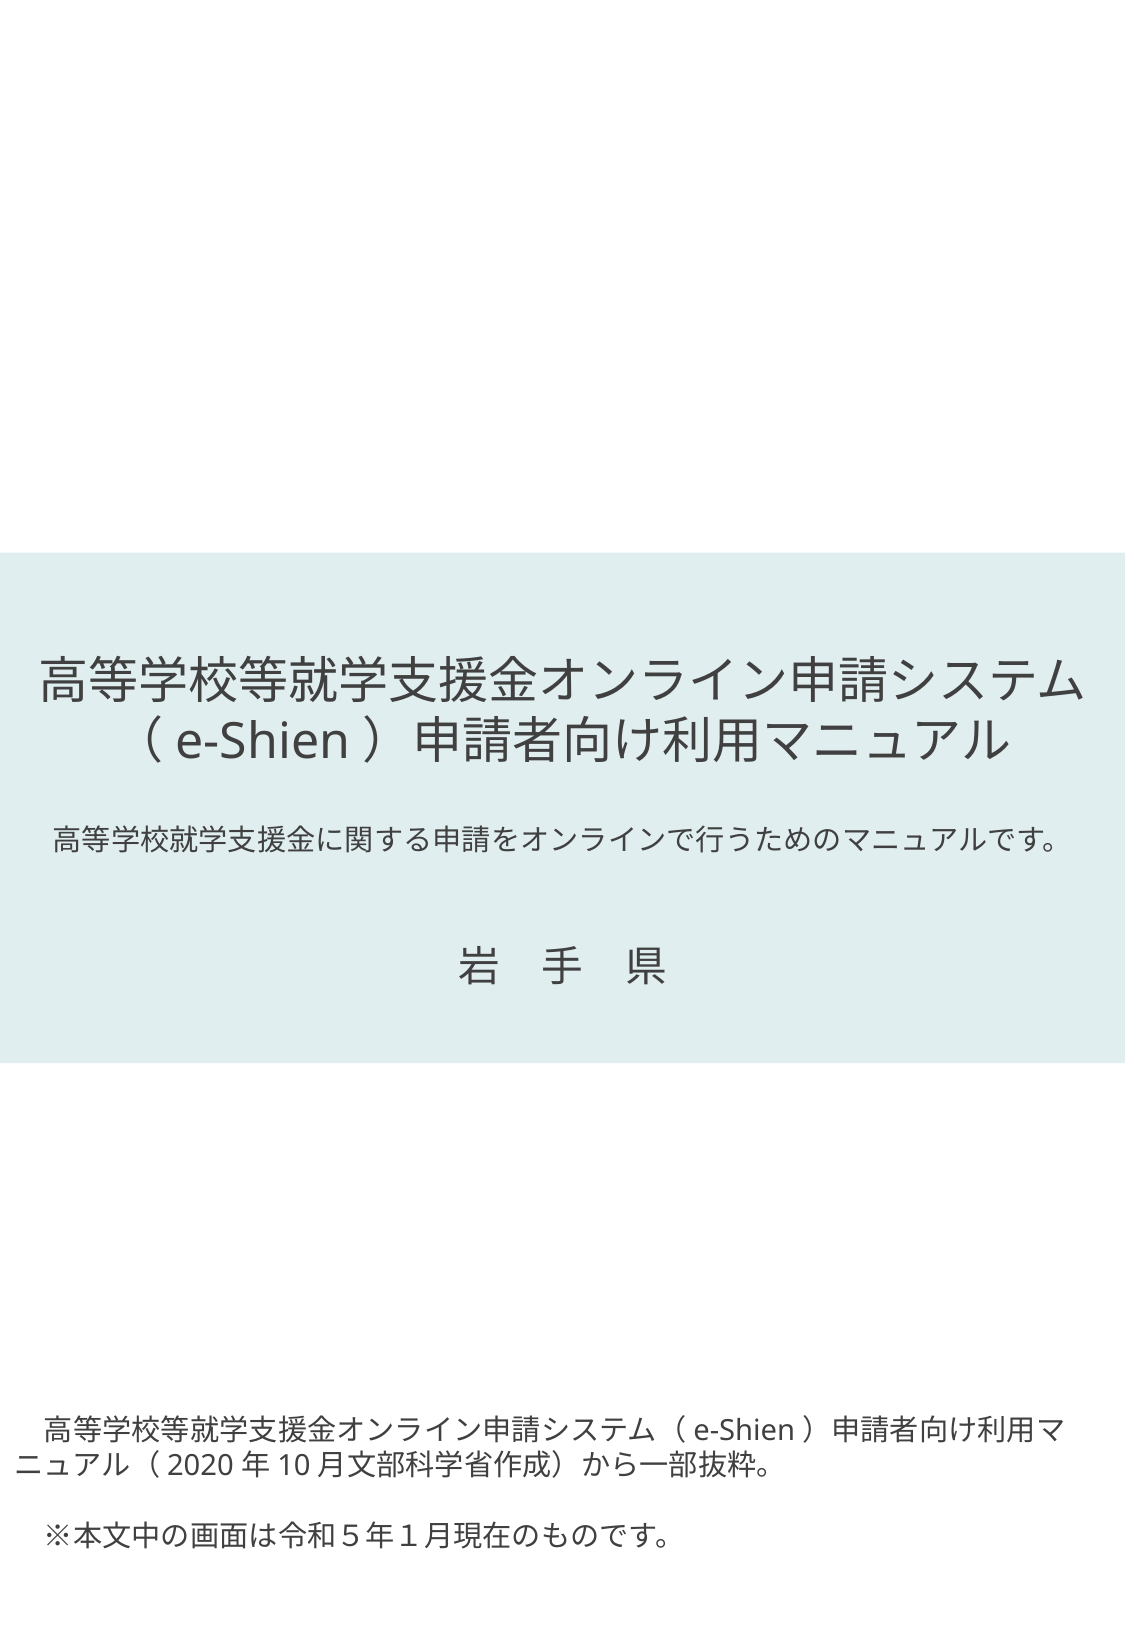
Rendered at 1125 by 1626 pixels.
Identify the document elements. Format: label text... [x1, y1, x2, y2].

list 高等学校就学支援金に関する申請をオンラインで行うためのマニュアルです。 [0, 814, 1125, 888]
text_box 高等学校等就学支援金オンライン申請システム（e-Shien）申請者向け利用マニュアル（2020年10月文部科学省作成）から一部抜粋。 ※本文中の画面は令和５年１月現在のものです。 [0, 1404, 1125, 1567]
list 高等学校等就学支援金オンライン申請システム （e-Shien）申請者向け利用マニュアル [0, 641, 1125, 814]
text_box 岩 手 県 [0, 932, 1125, 1006]
